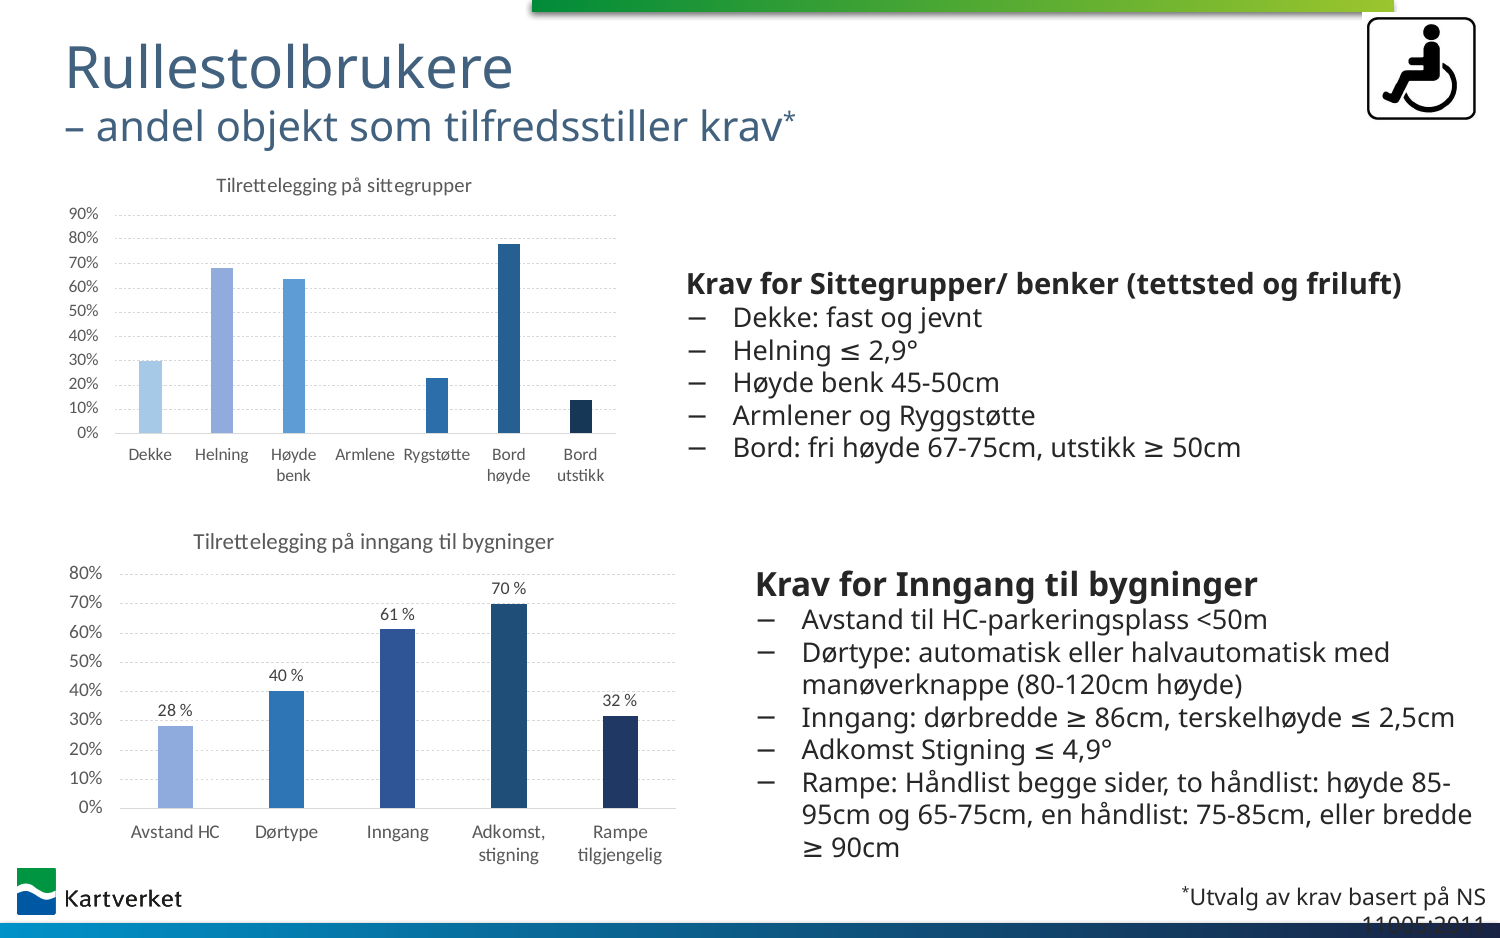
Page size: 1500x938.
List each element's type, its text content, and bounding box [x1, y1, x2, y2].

picture [62, 520, 687, 874]
picture [62, 166, 626, 492]
picture [1362, 12, 1481, 126]
text_box Rullestolbrukere – andel objekt som tilfredsstiller krav* [49, 25, 1431, 158]
text_box Krav for Inngang til bygninger Avstand til HC-parkeringsplass <50m Dørtype: automatisk eller halvautomatisk med manøverknappe (80-120cm høyde) Inngang: dørbredde ≥ 86cm, terskelhøyde ≤ 2,5cm Adkomst Stigning ≤ 4,9° Rampe: Håndlist begge sider, to håndlist: høyde 85-95cm og 65-75cm, en håndlist: 75-85cm, eller bredde ≥ 90cm [740, 555, 1491, 870]
text_box *Utvalg av krav basert på NS 11005:2011 [1068, 873, 1500, 938]
text_box Krav for Sittegrupper/ benker (tettsted og friluft) Dekke: fast og jevnt Helning ≤ 2,9° Høyde benk 45-50cm Armlener og Ryggstøtte Bord: fri høyde 67-75cm, utstikk ≥ 50cm [670, 258, 1418, 471]
